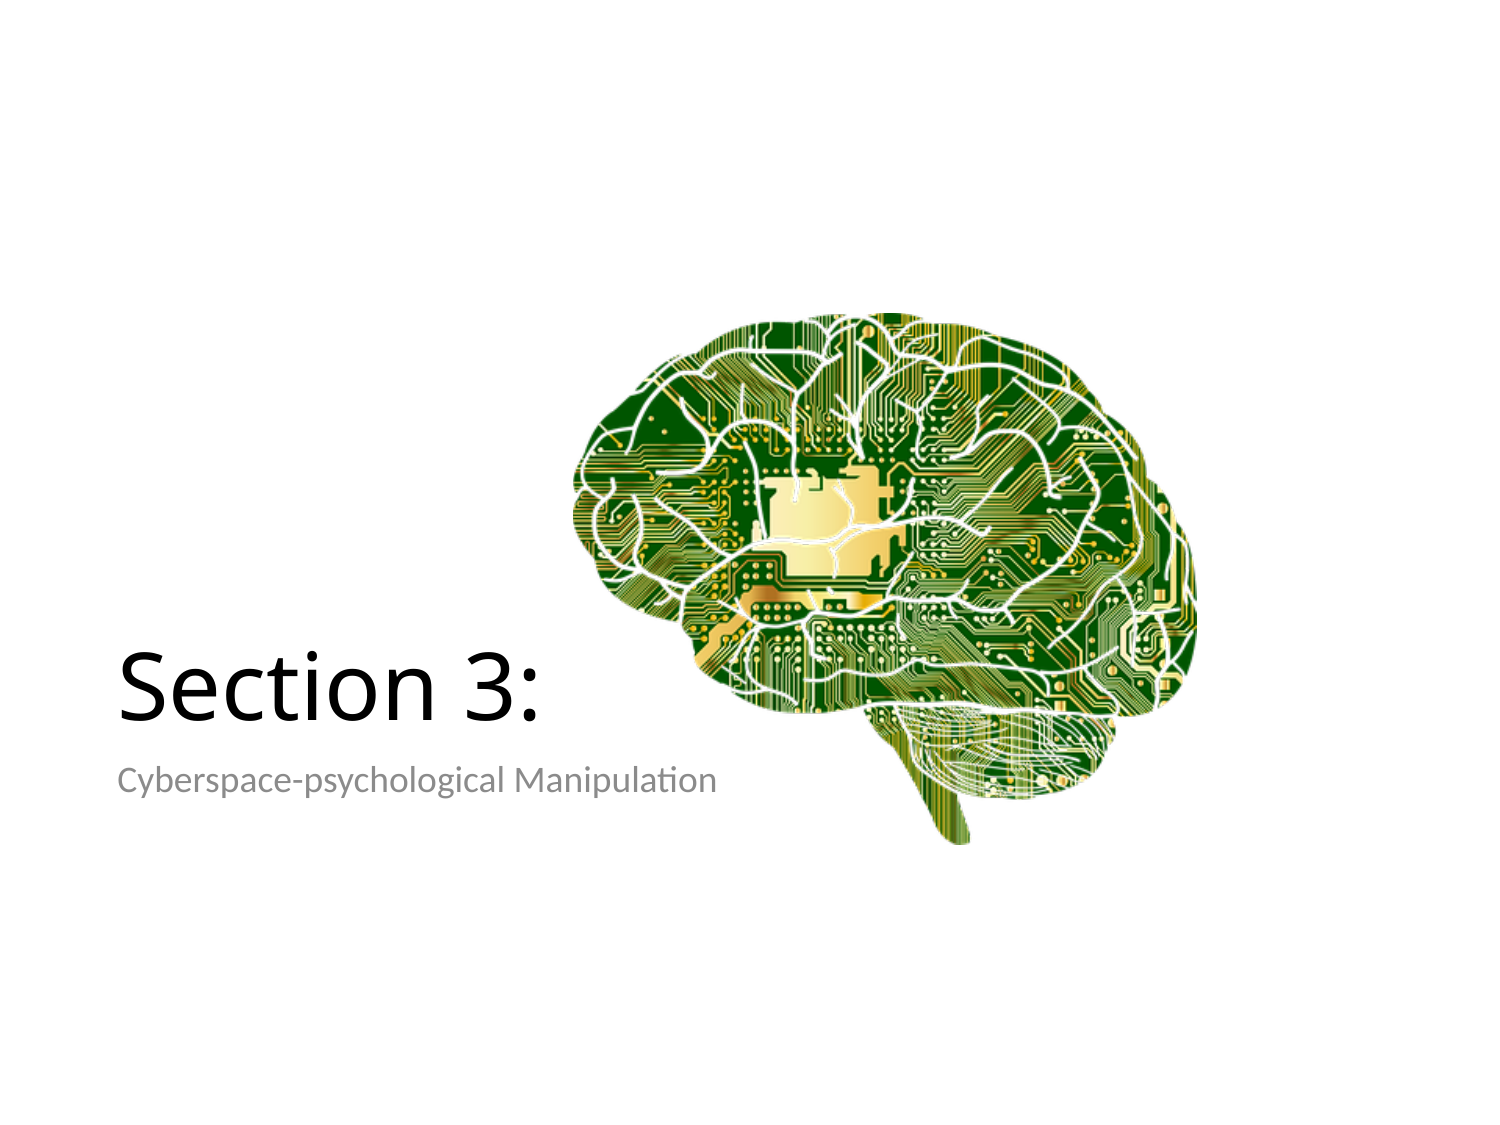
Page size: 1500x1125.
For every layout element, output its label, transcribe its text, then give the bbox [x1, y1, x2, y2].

list Cyberspace-psychological Manipulation [102, 752, 1397, 1000]
picture [573, 313, 1197, 845]
title Section 3: [102, 280, 1397, 749]
